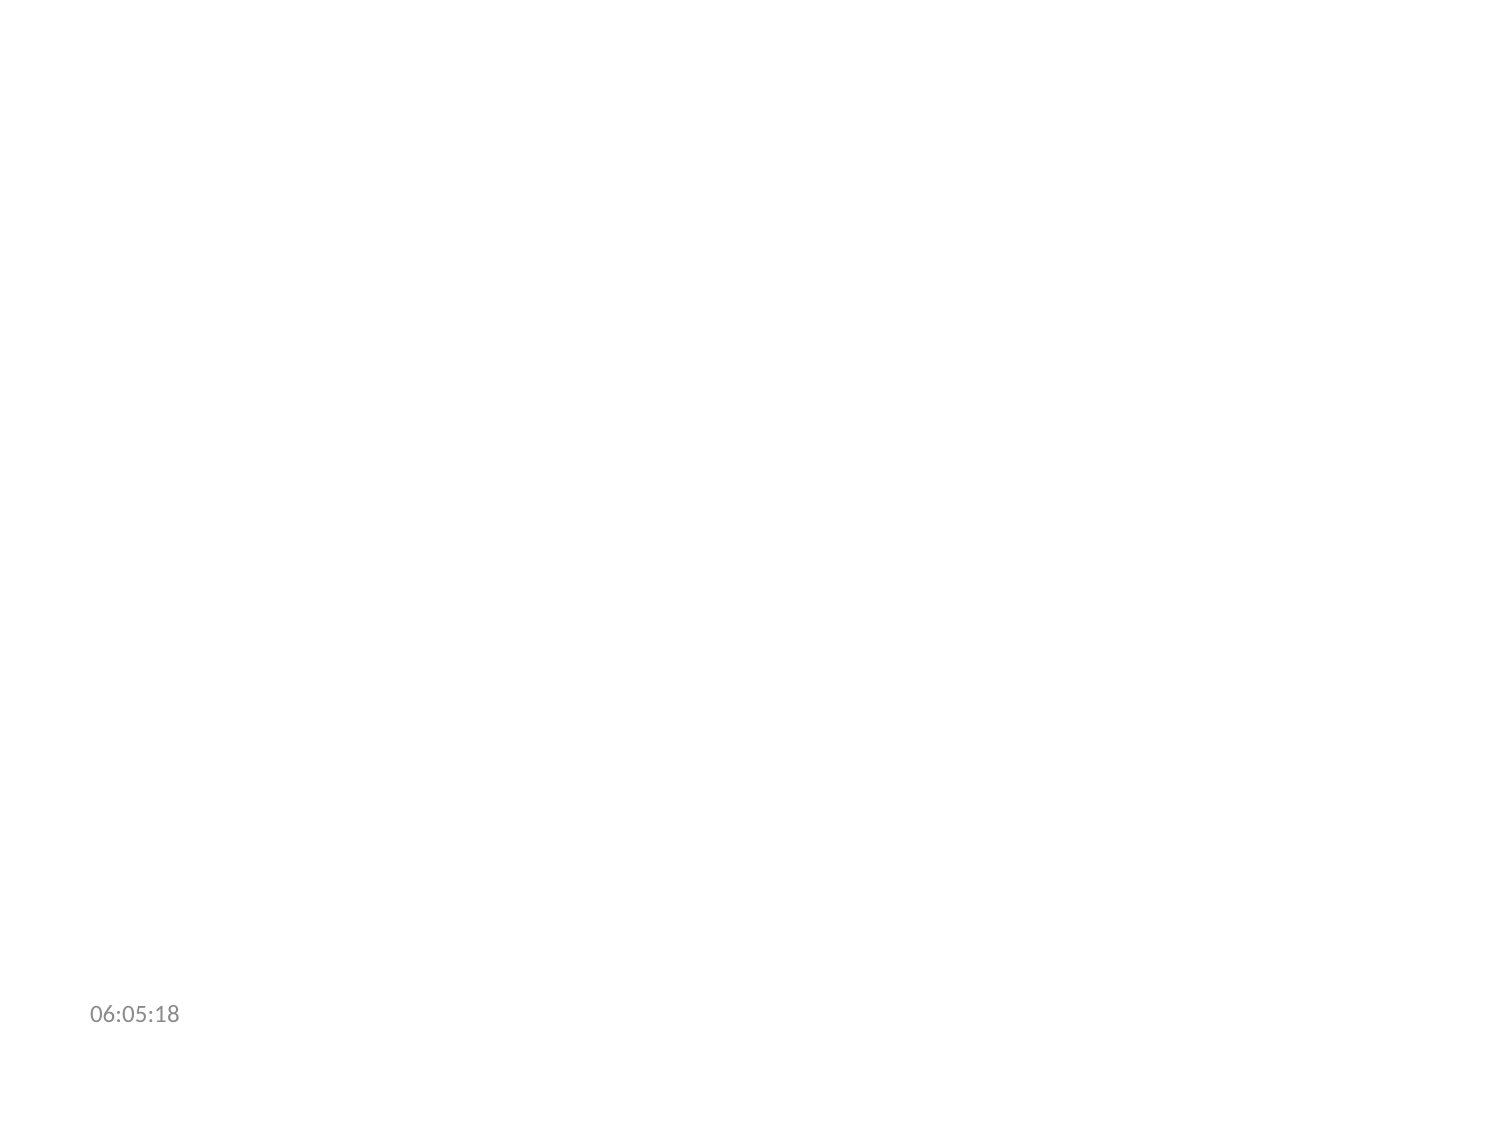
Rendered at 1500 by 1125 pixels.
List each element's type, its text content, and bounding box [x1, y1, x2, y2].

text_box 15:35:09 [75, 982, 425, 1043]
